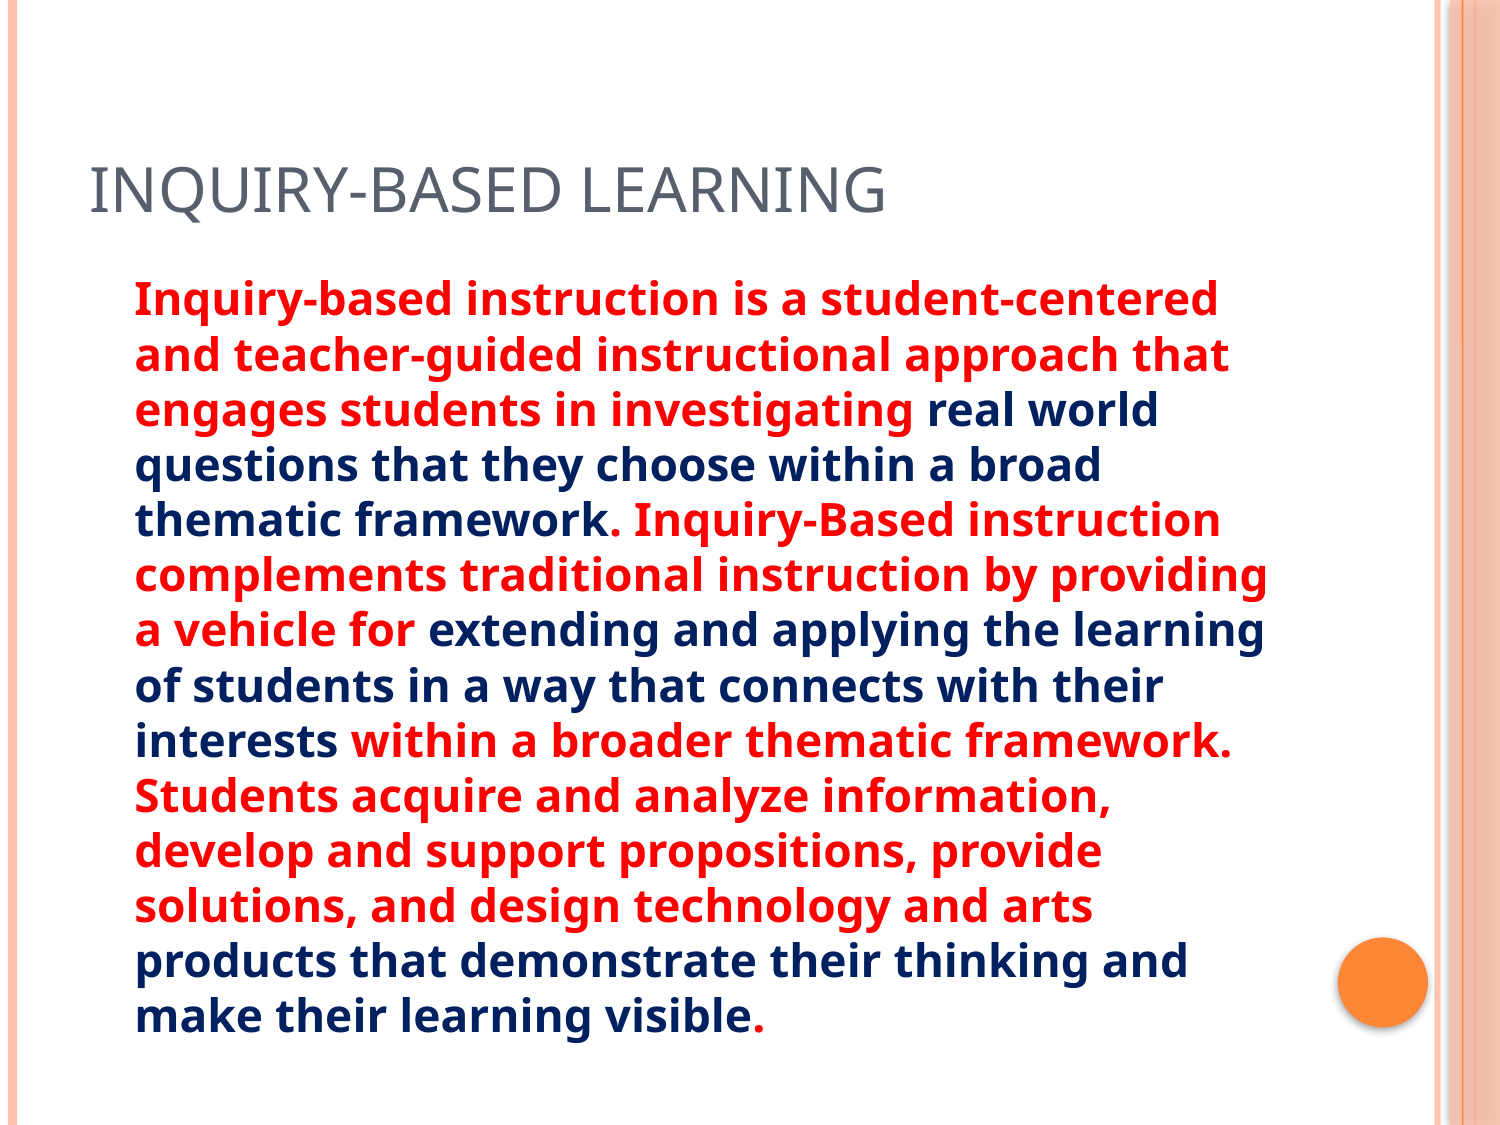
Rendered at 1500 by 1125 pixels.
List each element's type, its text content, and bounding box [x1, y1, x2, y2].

list Inquiry-based instruction is a student-centered and teacher-guided instructional approach that engages students in investigating real world questions that they choose within a broad thematic framework. Inquiry-Based instruction complements traditional instruction by providing a vehicle for extending and applying the learning of students in a way that connects with their interests within a broader thematic framework. Students acquire and analyze information, develop and support propositions, provide solutions, and design technology and arts products that demonstrate their thinking and make their learning visible. [75, 262, 1300, 1062]
title Inquiry-based Learning [75, 45, 1300, 233]
